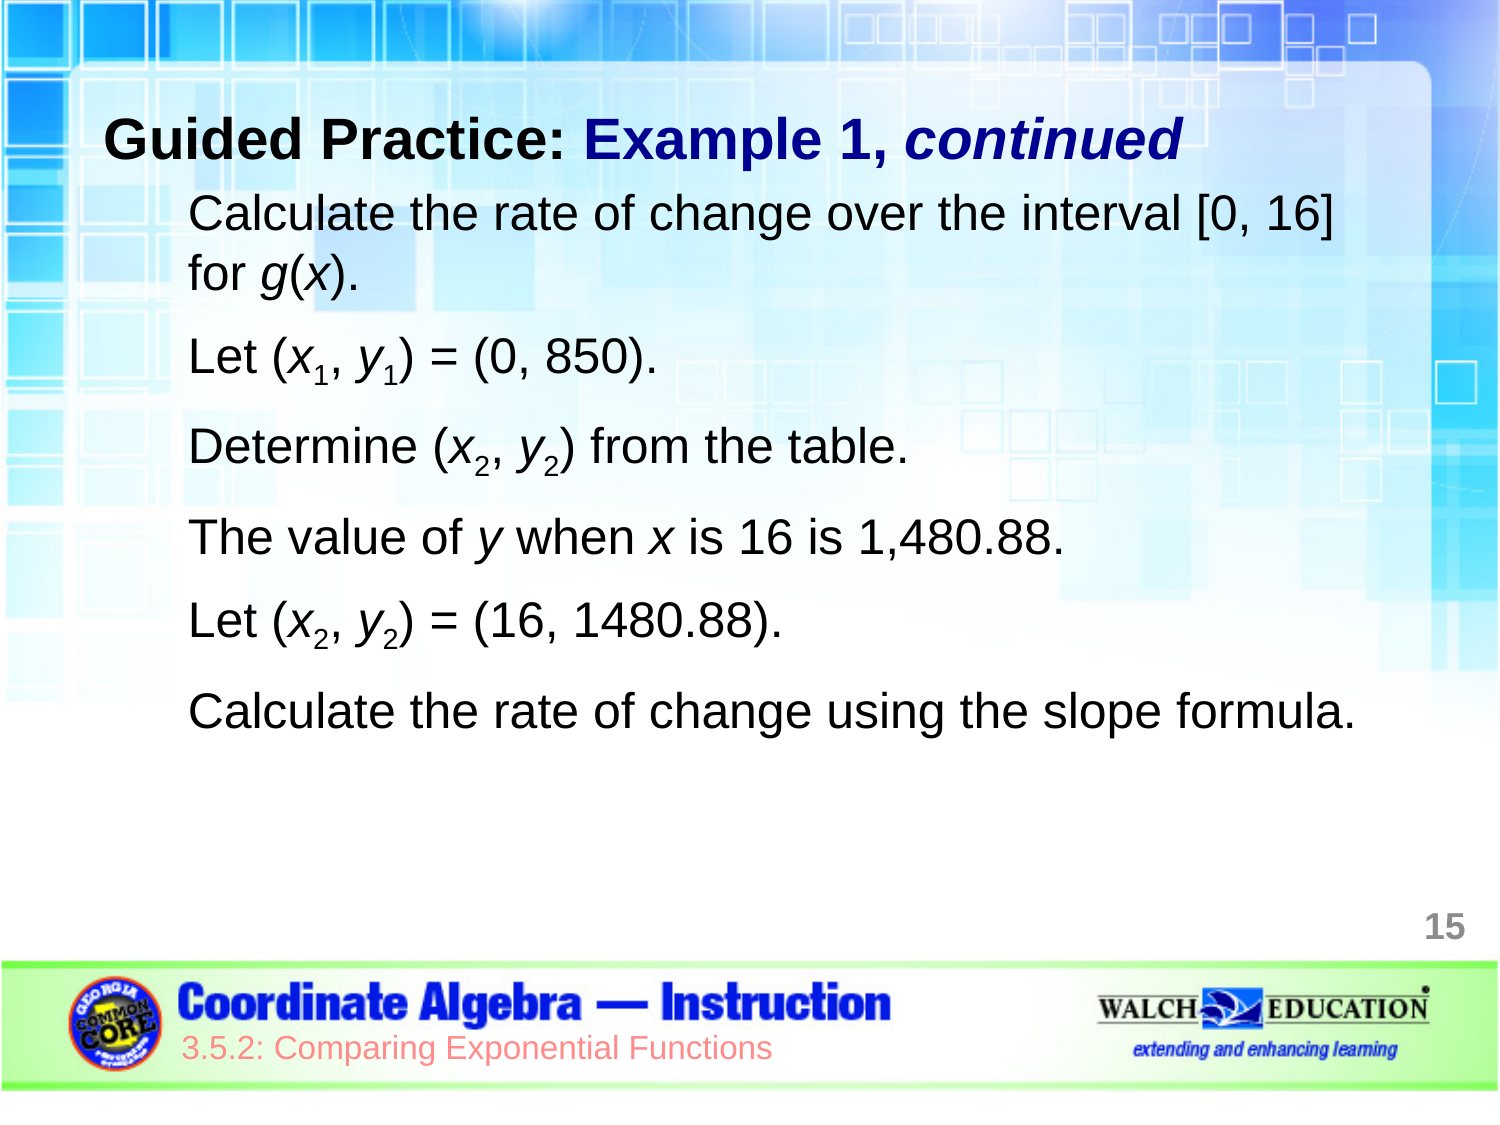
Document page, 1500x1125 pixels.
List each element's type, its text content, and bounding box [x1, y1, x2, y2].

text_box Guided Practice: Example 1, continued Calculate the rate of change over the interval [0, 16] for g(x). Let (x1, y1) = (0, 850). Determine (x2, y2) from the table. The value of y when x is 16 is 1,480.88. Let (x2, y2) = (16, 1480.88). Calculate the rate of change using the slope formula. [88, 93, 1390, 914]
footer 3.5.2: Comparing Exponential Functions [166, 1024, 1080, 1069]
slide_number 15 [1361, 901, 1481, 949]
picture [1, 0, 1500, 1091]
